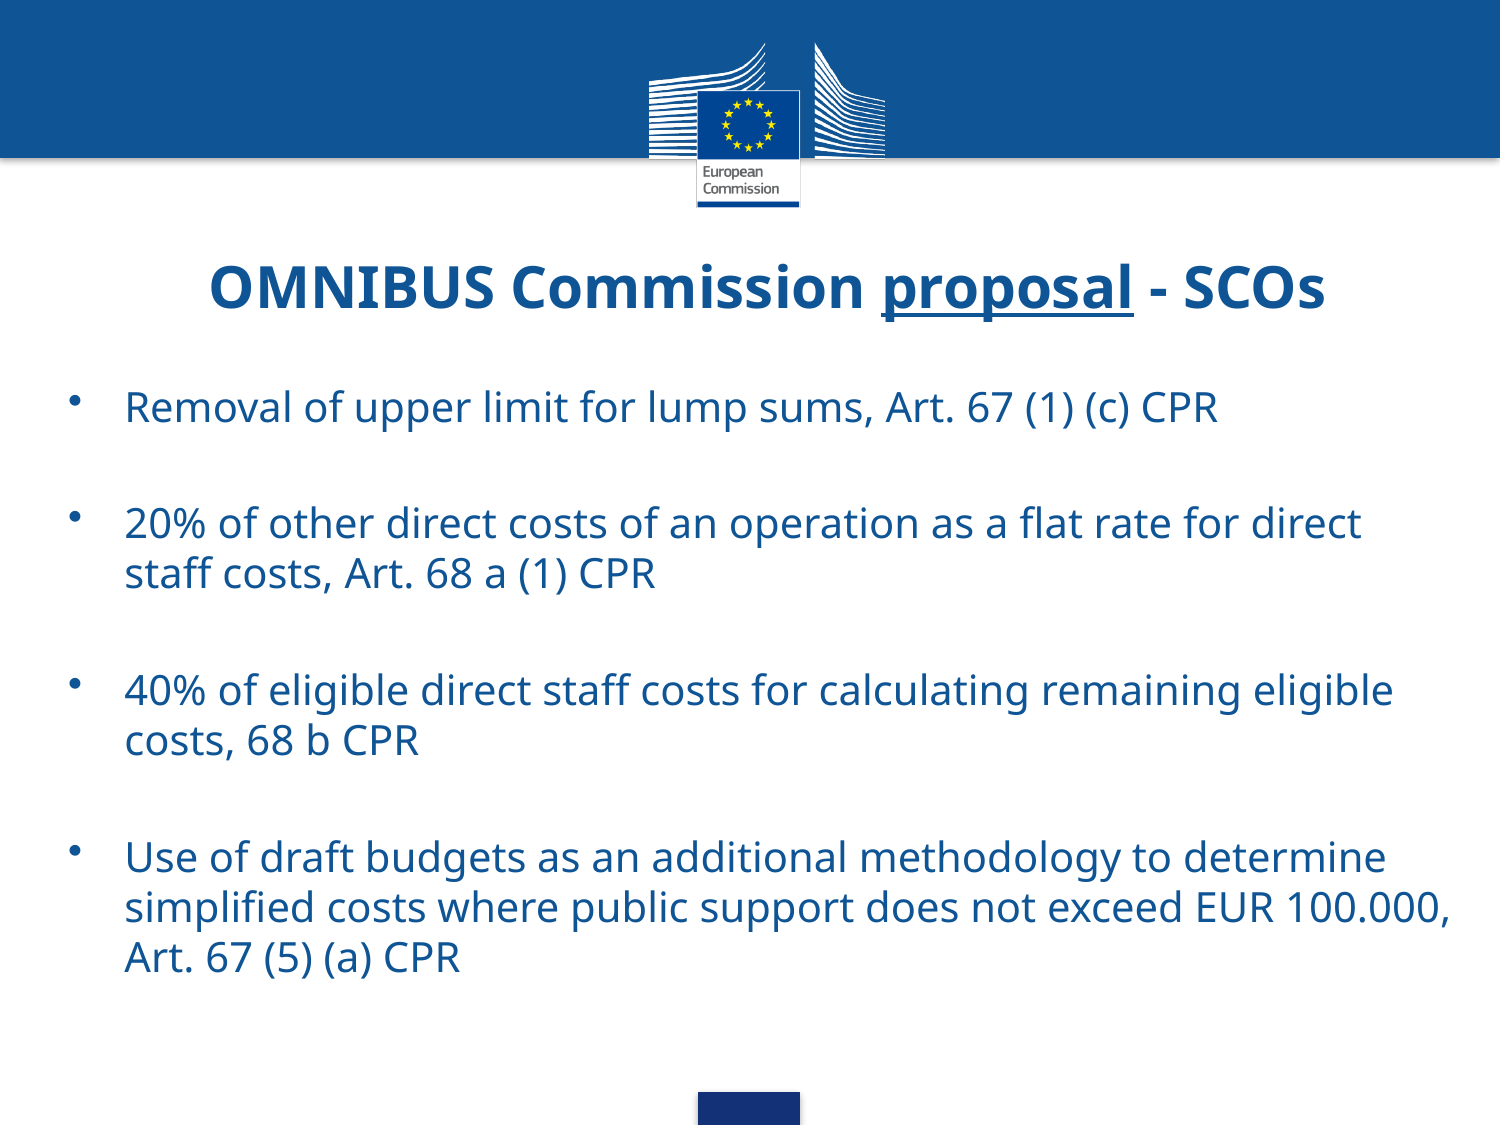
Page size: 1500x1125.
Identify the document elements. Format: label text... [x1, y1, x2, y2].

title OMNIBUS Commission proposal - SCOs [17, 208, 1459, 362]
picture [649, 42, 885, 208]
list Removal of upper limit for lump sums, Art. 67 (1) (c) CPR 20% of other direct costs of an operation as a flat rate for direct staff costs, Art. 68 a (1) CPR 40% of eligible direct staff costs for calculating remaining eligible costs, 68 b CPR Use of draft budgets as an additional methodology to determine simplified costs where public support does not exceed EUR 100.000, Art. 67 (5) (a) CPR [53, 314, 1471, 1106]
